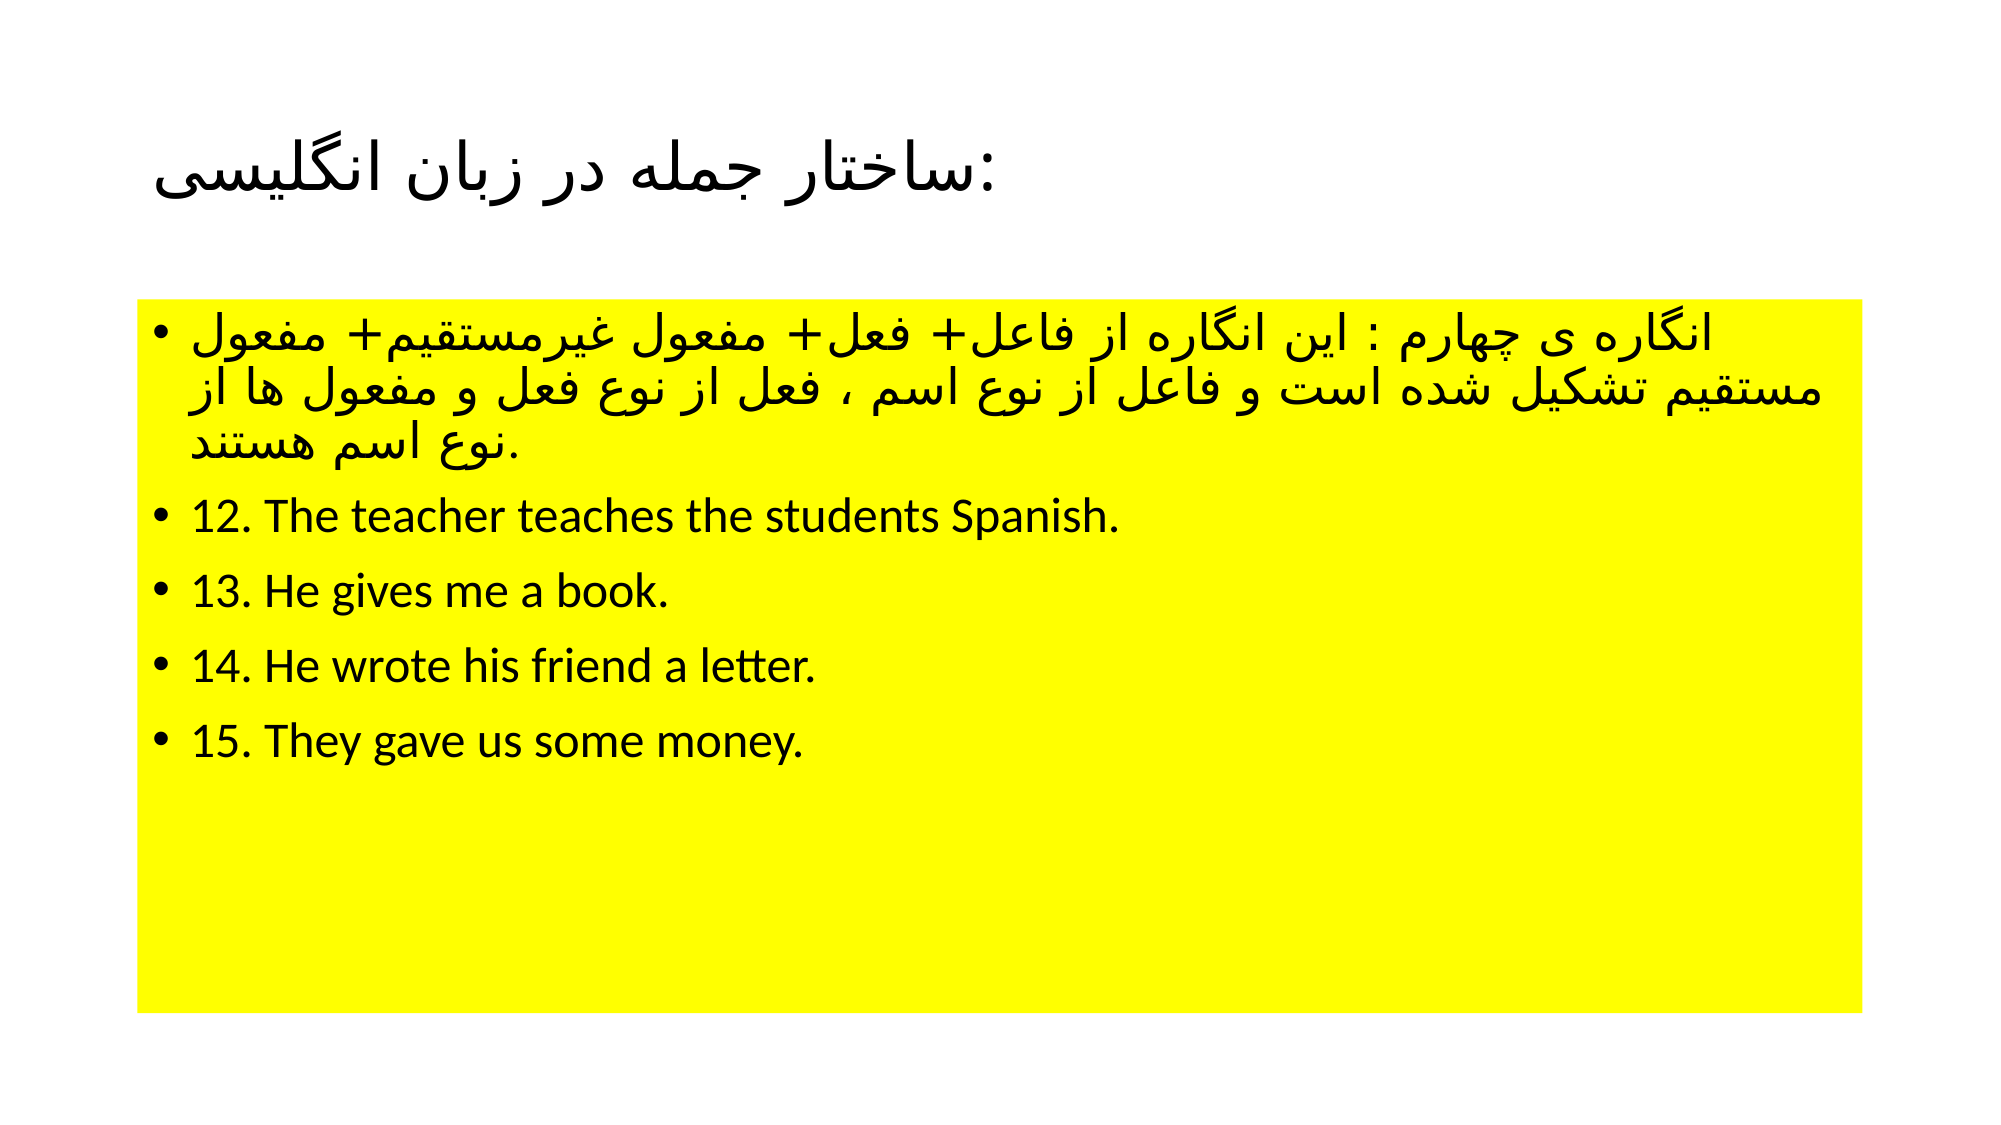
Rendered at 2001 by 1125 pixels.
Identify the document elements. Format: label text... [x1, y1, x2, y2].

title ساختار جمله در زبان انگلیسی: [137, 59, 1863, 278]
list انگاره ی چهارم : این انگاره از فاعل+ فعل+ مفعول غیرمستقیم+ مفعول مستقیم تشکیل شده است و فاعل از نوع اسم ، فعل از نوع فعل و مفعول ها از نوع اسم هستند. 12. The teacher teaches the students Spanish. 13. He gives me a book. 14. He wrote his friend a letter. 15. They gave us some money. [137, 299, 1863, 1014]
